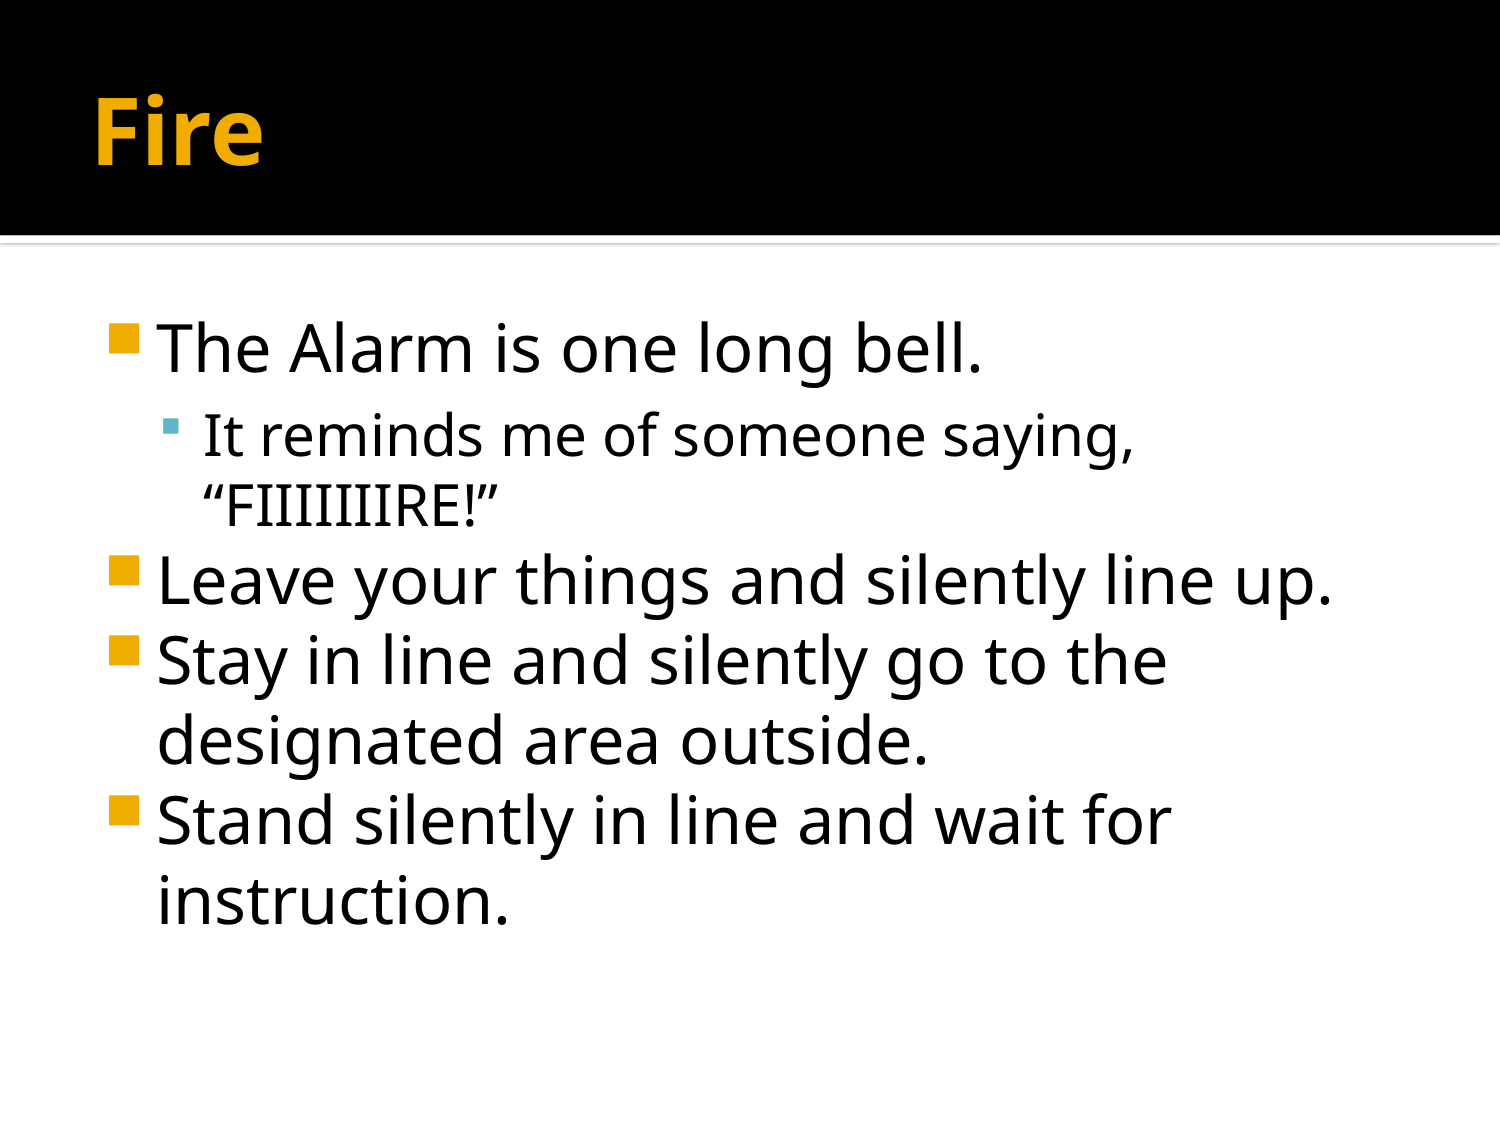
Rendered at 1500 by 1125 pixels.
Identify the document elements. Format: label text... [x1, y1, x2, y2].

title Fire [75, 25, 1425, 231]
list The Alarm is one long bell. It reminds me of someone saying, “FIIIIIIIRE!” Leave your things and silently line up. Stay in line and silently go to the designated area outside. Stand silently in line and wait for instruction. [75, 291, 1425, 1050]
